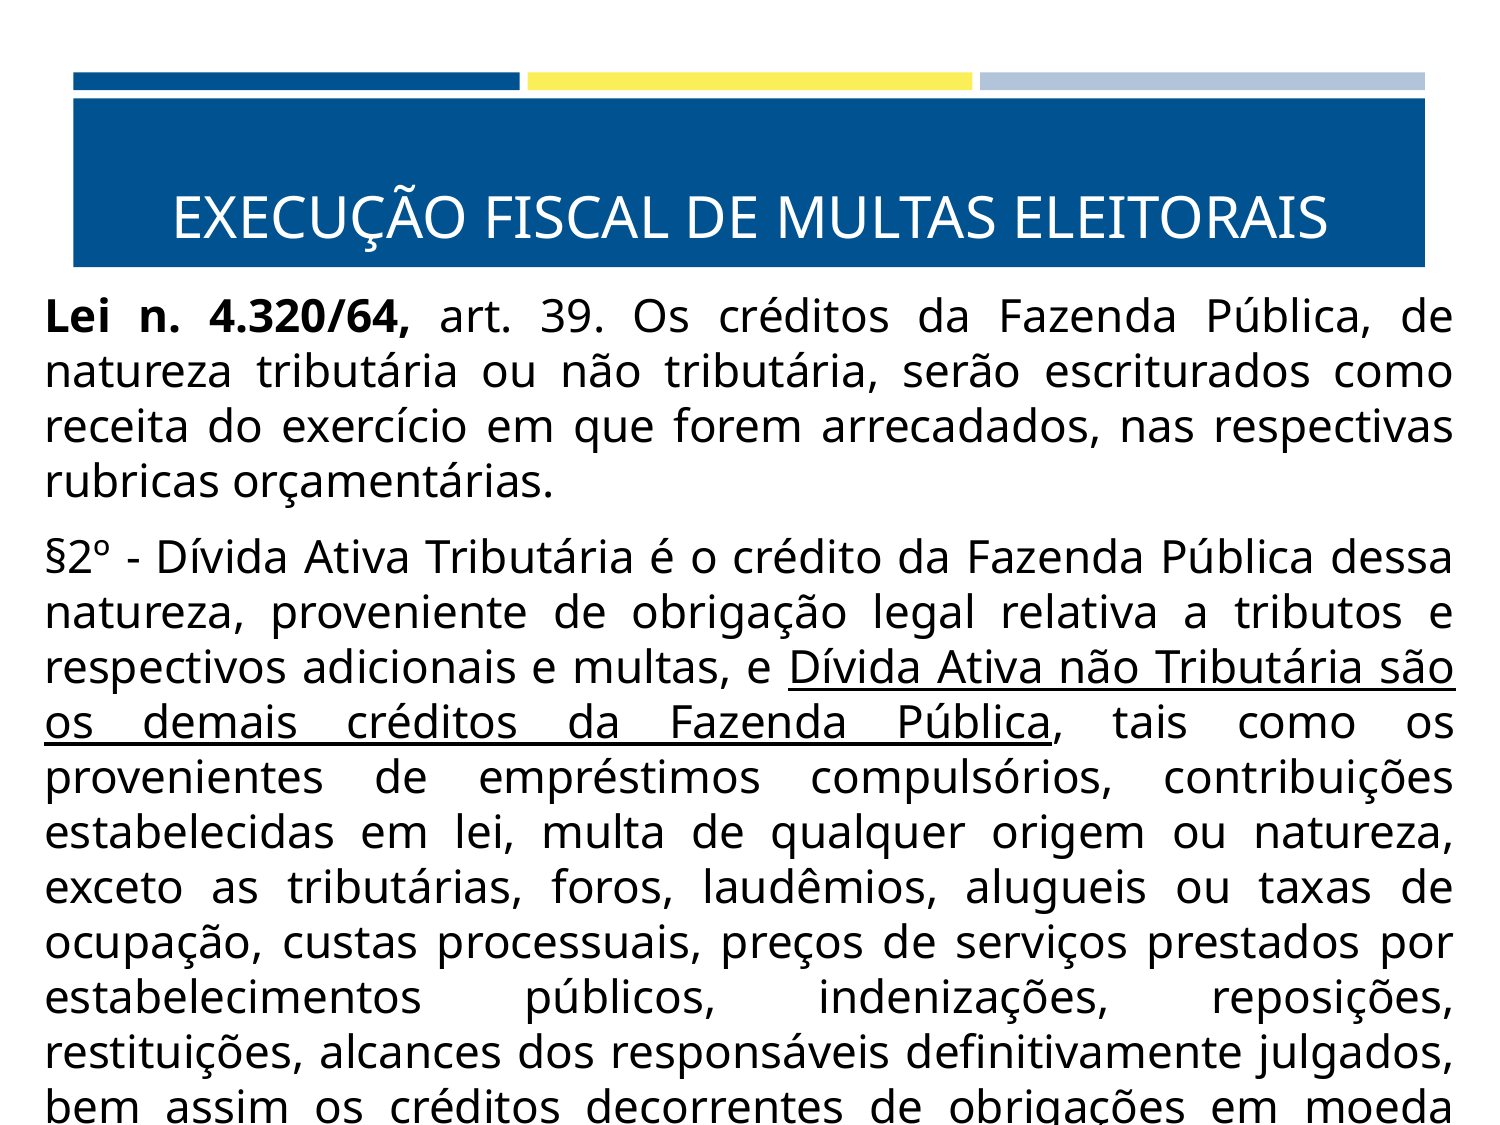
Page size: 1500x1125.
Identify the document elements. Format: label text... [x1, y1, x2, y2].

title EXECUÇÃO FISCAL DE MULTAS ELEITORAIS [95, 112, 1406, 259]
list Lei n. 4.320/64, art. 39. Os créditos da Fazenda Pública, de natureza tributária ou não tributária, serão escriturados como receita do exercício em que forem arrecadados, nas respectivas rubricas orçamentárias. §2º - Dívida Ativa Tributária é o crédito da Fazenda Pública dessa natureza, proveniente de obrigação legal relativa a tributos e respectivos adicionais e multas, e Dívida Ativa não Tributária são os demais créditos da Fazenda Pública, tais como os provenientes de empréstimos compulsórios, contribuições estabelecidas em lei, multa de qualquer origem ou natureza, exceto as tributárias, foros, laudêmios, alugueis ou taxas de ocupação, custas processuais, preços de serviços prestados por estabelecimentos públicos, indenizações, reposições, restituições, alcances dos responsáveis definitivamente julgados, bem assim os créditos decorrentes de obrigações em moeda estrangeira, de subrogação de hipoteca, fiança, aval ou outra garantia, de contratos em geral ou de outras obrigações legais. [29, 278, 1471, 1083]
